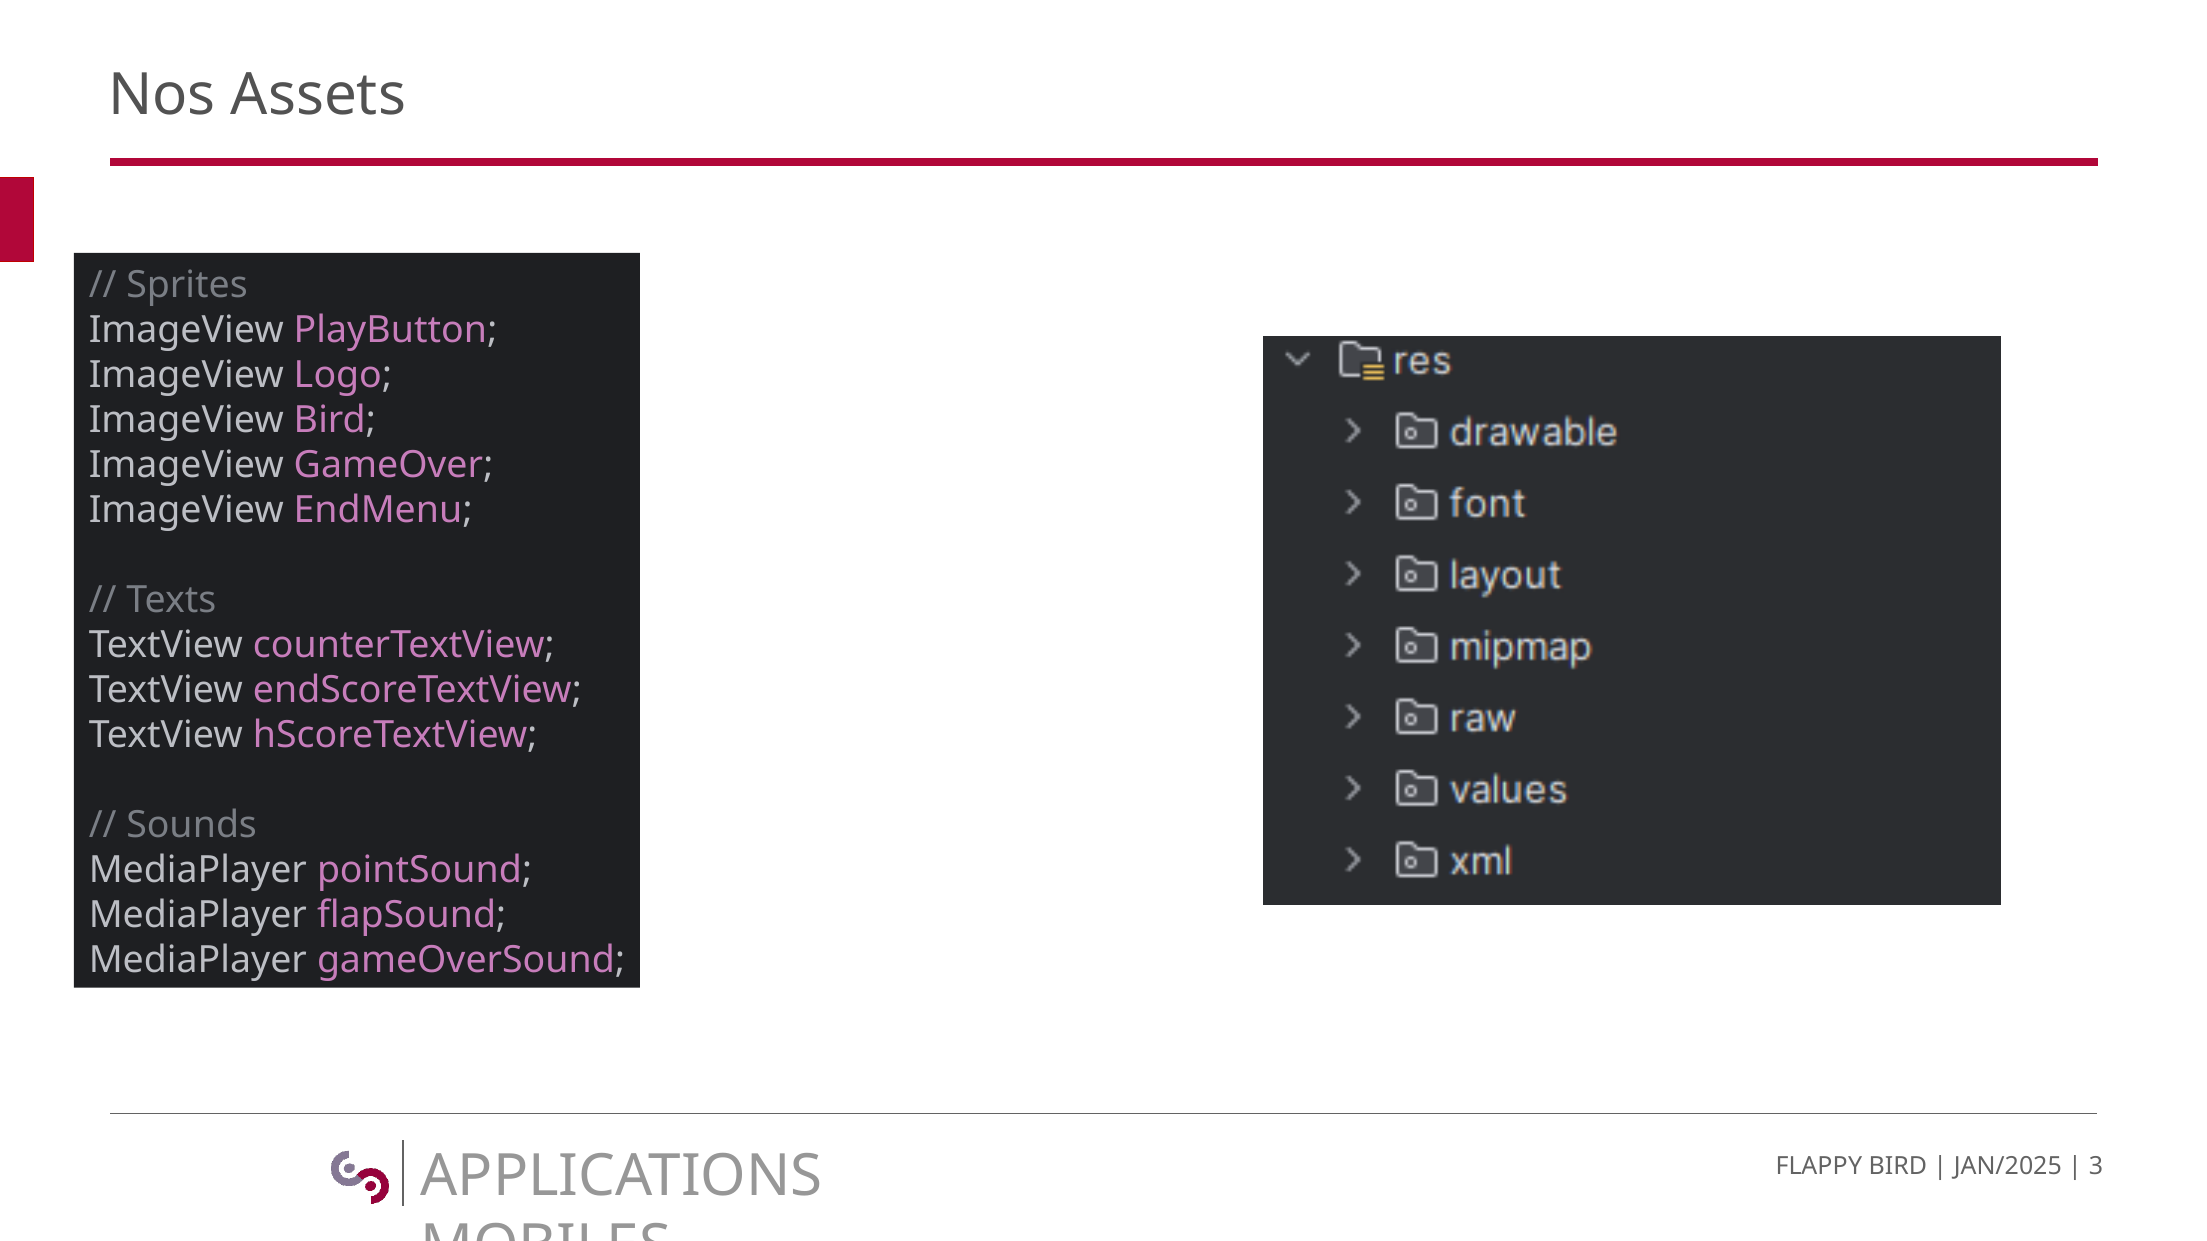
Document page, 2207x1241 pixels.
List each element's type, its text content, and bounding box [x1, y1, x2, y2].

slide_number FLAPPY BIRD | JAN/2025 | 3 [878, 1149, 2104, 1180]
title Nos Assets [108, 56, 2098, 127]
picture [1262, 336, 2001, 905]
text_box // Sprites ImageView PlayButton; ImageView Logo; ImageView Bird; ImageView GameOver; ImageView EndMenu; // Texts TextView counterTextView; TextView endScoreTextView; TextView hScoreTextView; // Sounds MediaPlayer pointSound; MediaPlayer flapSound; MediaPlayer gameOverSound; [73, 252, 641, 988]
picture [311, 1141, 404, 1211]
